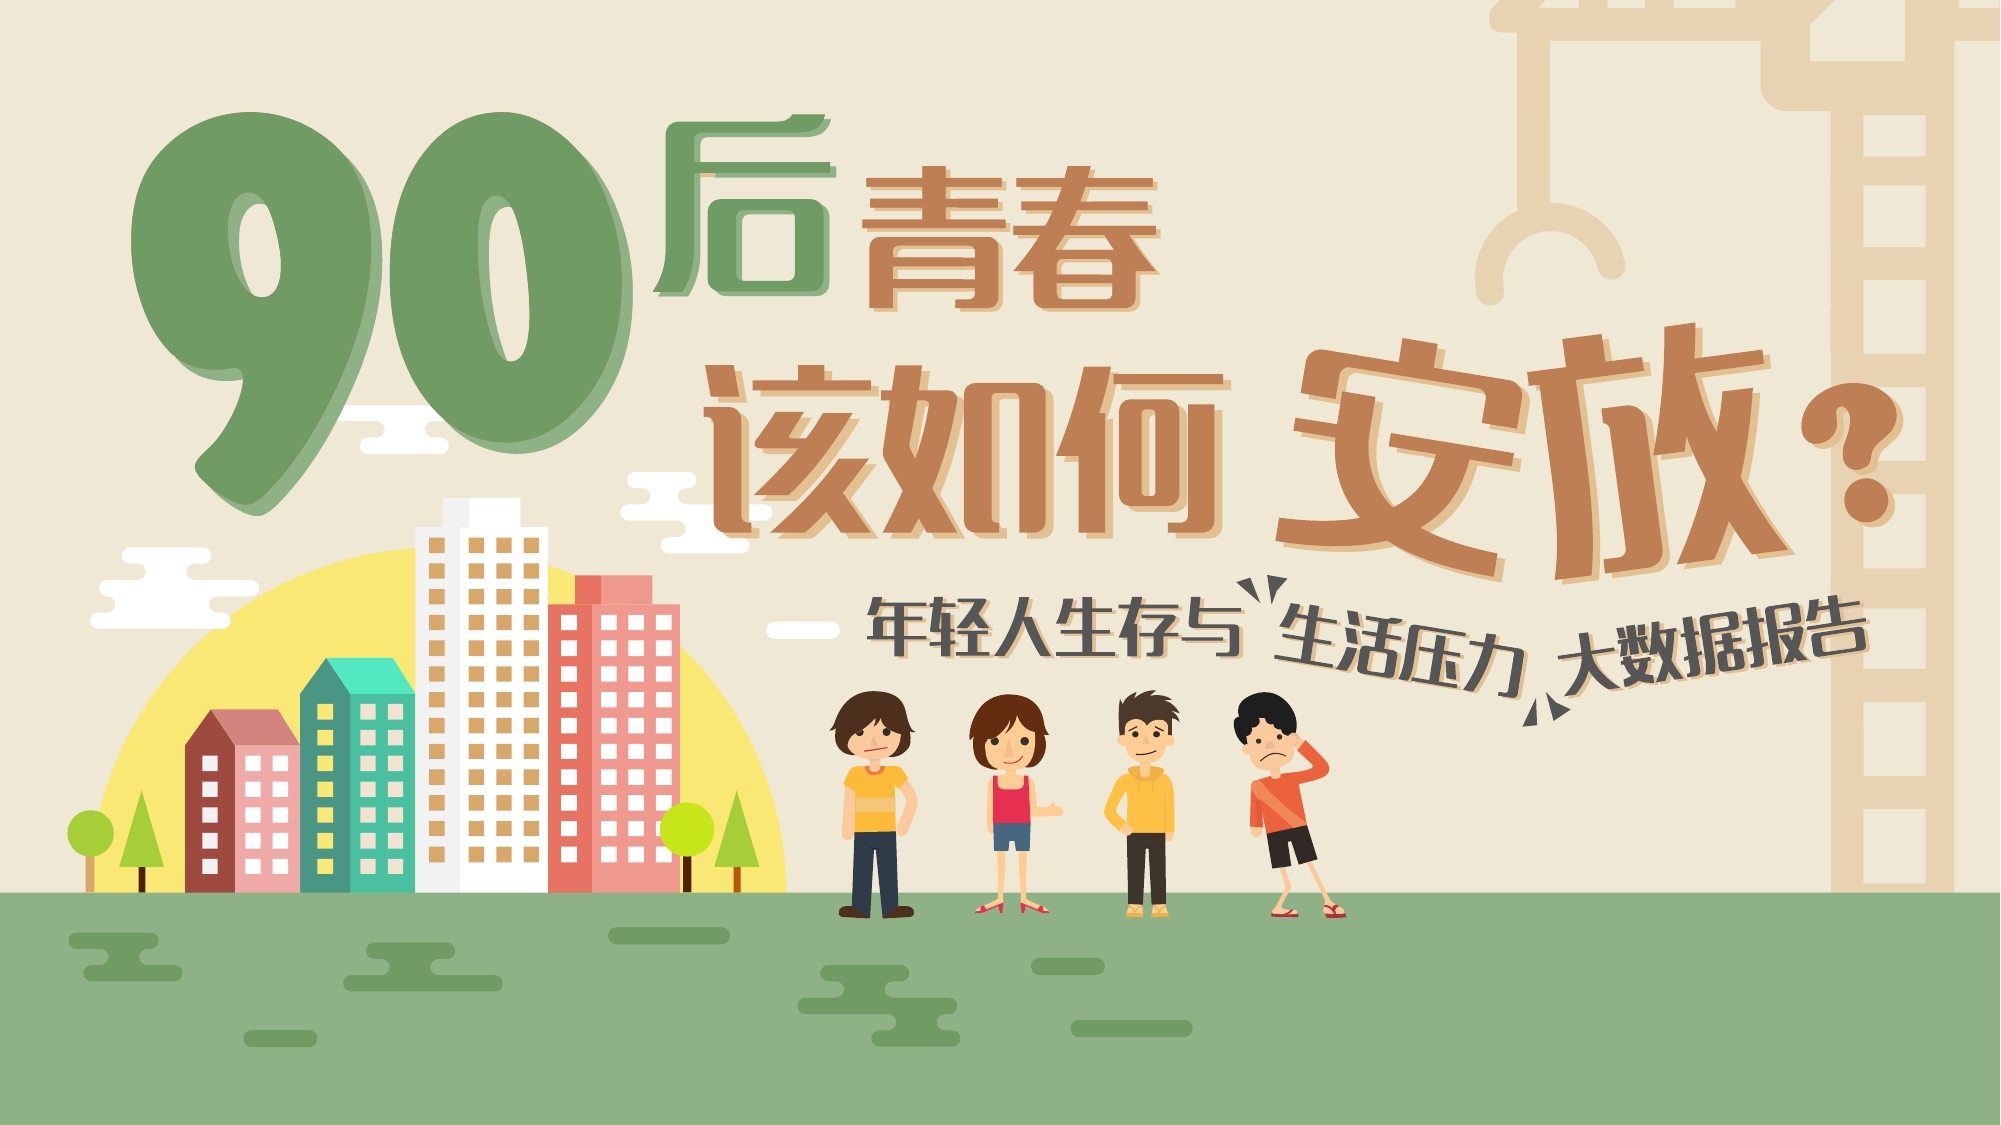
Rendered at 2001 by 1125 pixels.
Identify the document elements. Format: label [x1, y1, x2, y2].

picture [1241, 570, 1290, 606]
text_box [968, 693, 1064, 914]
text_box [703, 365, 1232, 539]
text_box [608, 927, 731, 945]
text_box [1070, 1019, 1193, 1038]
text_box [829, 690, 919, 919]
text_box [0, 892, 2000, 1125]
text_box [870, 597, 1871, 701]
text_box [343, 942, 503, 992]
text_box [1527, 322, 1796, 585]
text_box [130, 112, 1161, 517]
text_box [1473, 0, 2000, 892]
text_box [1275, 337, 1527, 583]
text_box [1800, 382, 1905, 529]
text_box [243, 1030, 318, 1048]
picture [1522, 692, 1571, 727]
text_box [797, 965, 961, 1047]
text_box [1030, 957, 1105, 976]
text_box [1103, 689, 1180, 917]
text_box [68, 932, 183, 982]
text_box [1231, 688, 1348, 919]
text_box [67, 404, 841, 896]
